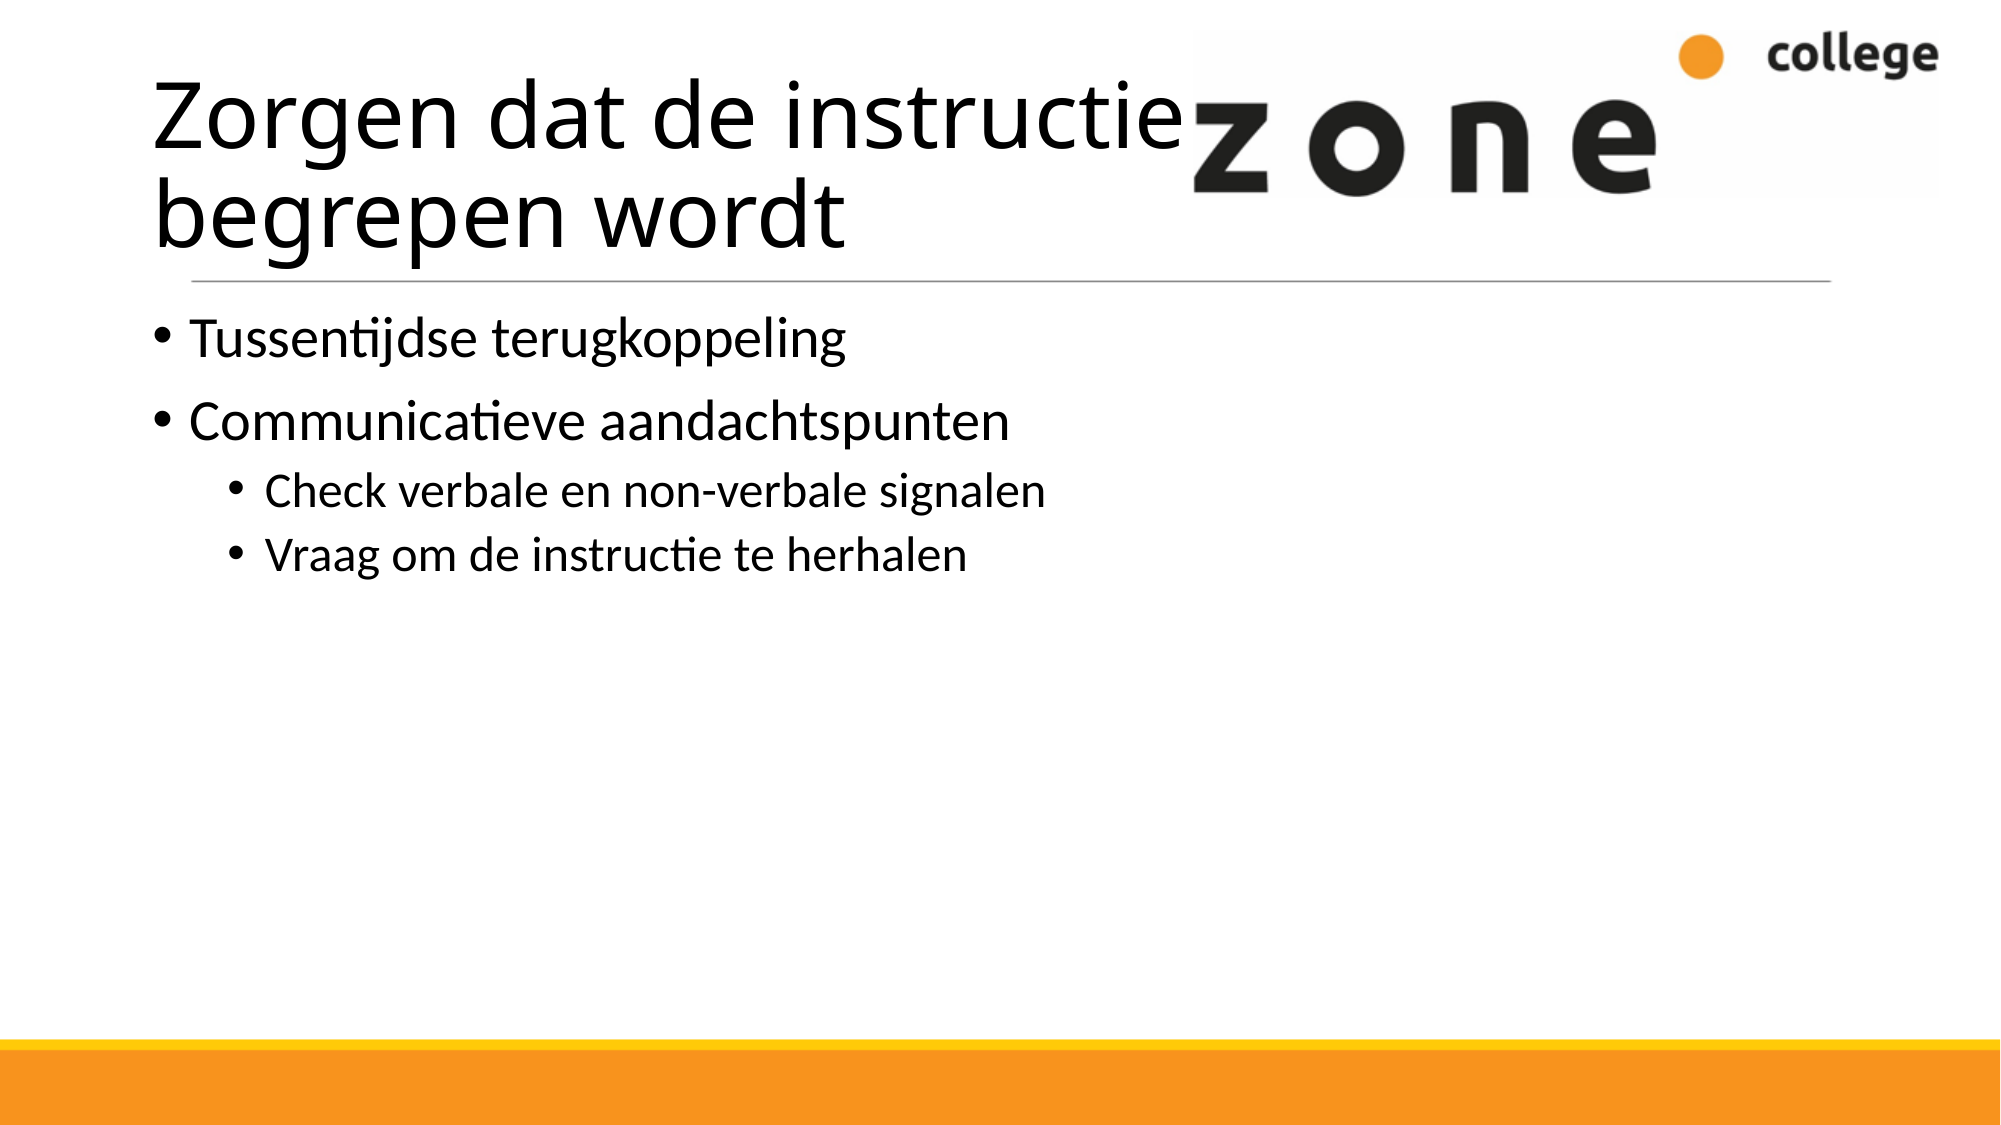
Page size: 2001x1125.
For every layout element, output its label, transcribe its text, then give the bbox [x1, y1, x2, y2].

list Tussentijdse terugkoppeling Communicatieve aandachtspunten Check verbale en non-verbale signalen Vraag om de instructie te herhalen [137, 299, 1813, 1014]
picture [0, 0, 2001, 1125]
title Zorgen dat de instructie begrepen wordt [137, 59, 1258, 278]
